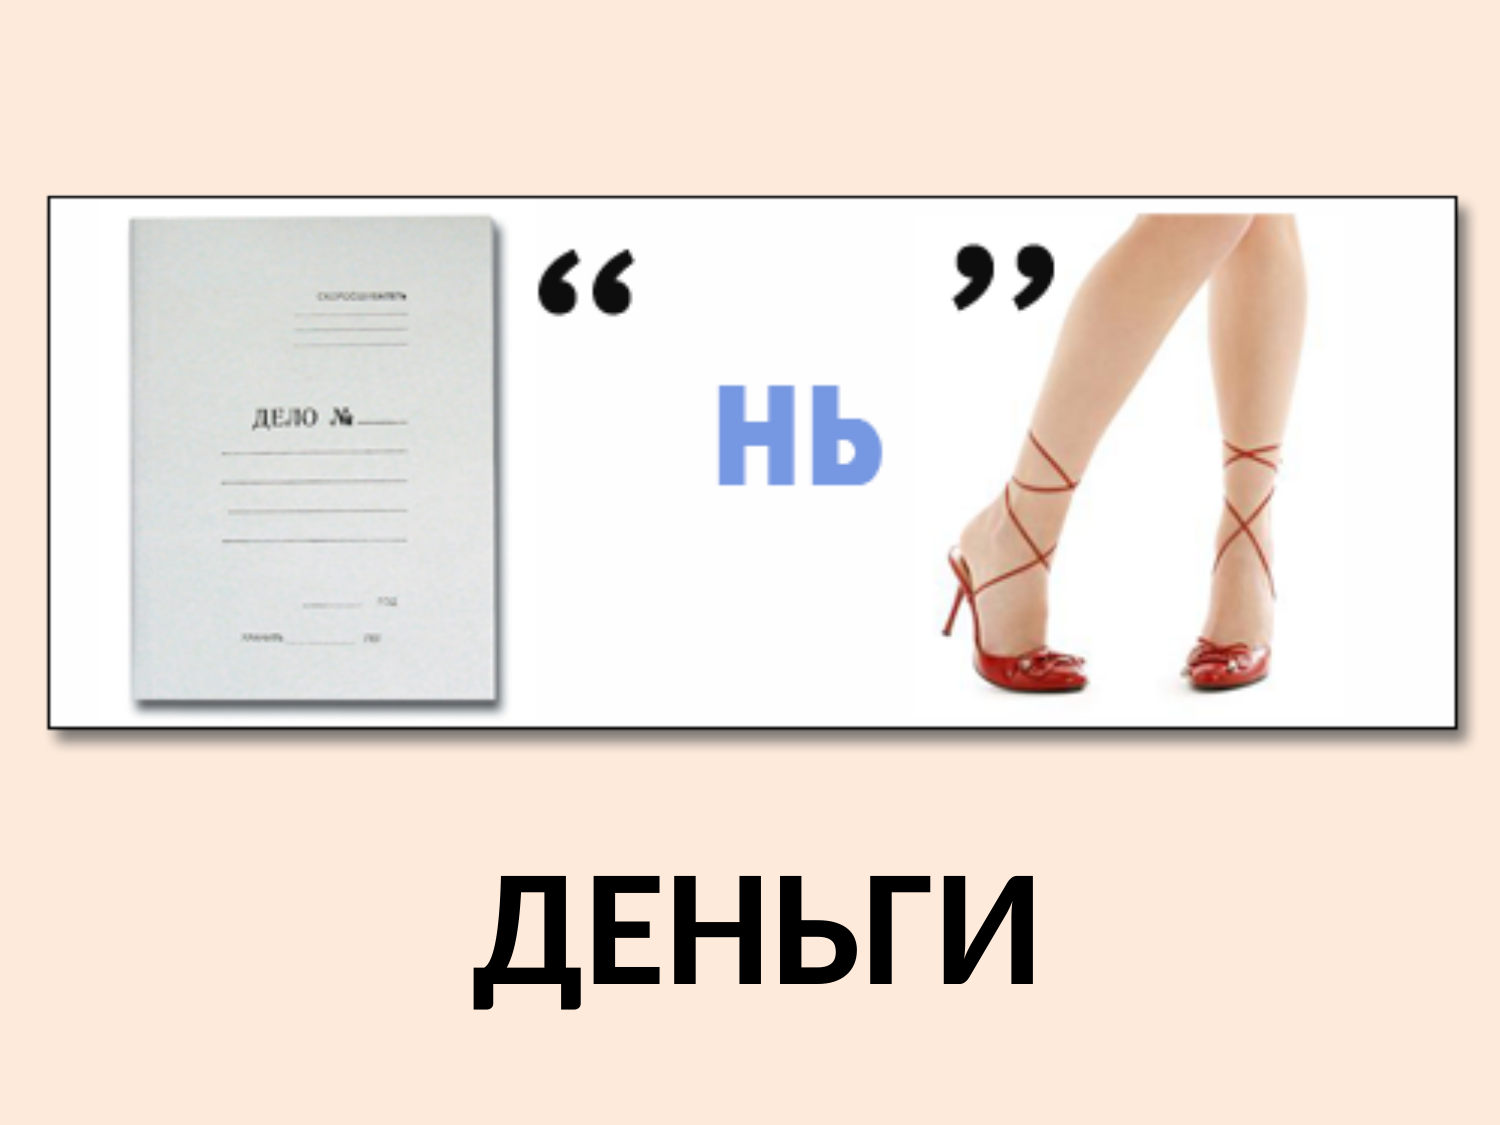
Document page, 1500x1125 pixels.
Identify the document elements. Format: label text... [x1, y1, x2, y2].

text_box ДЕНЬГИ [457, 810, 1060, 1026]
picture [0, 160, 1500, 764]
